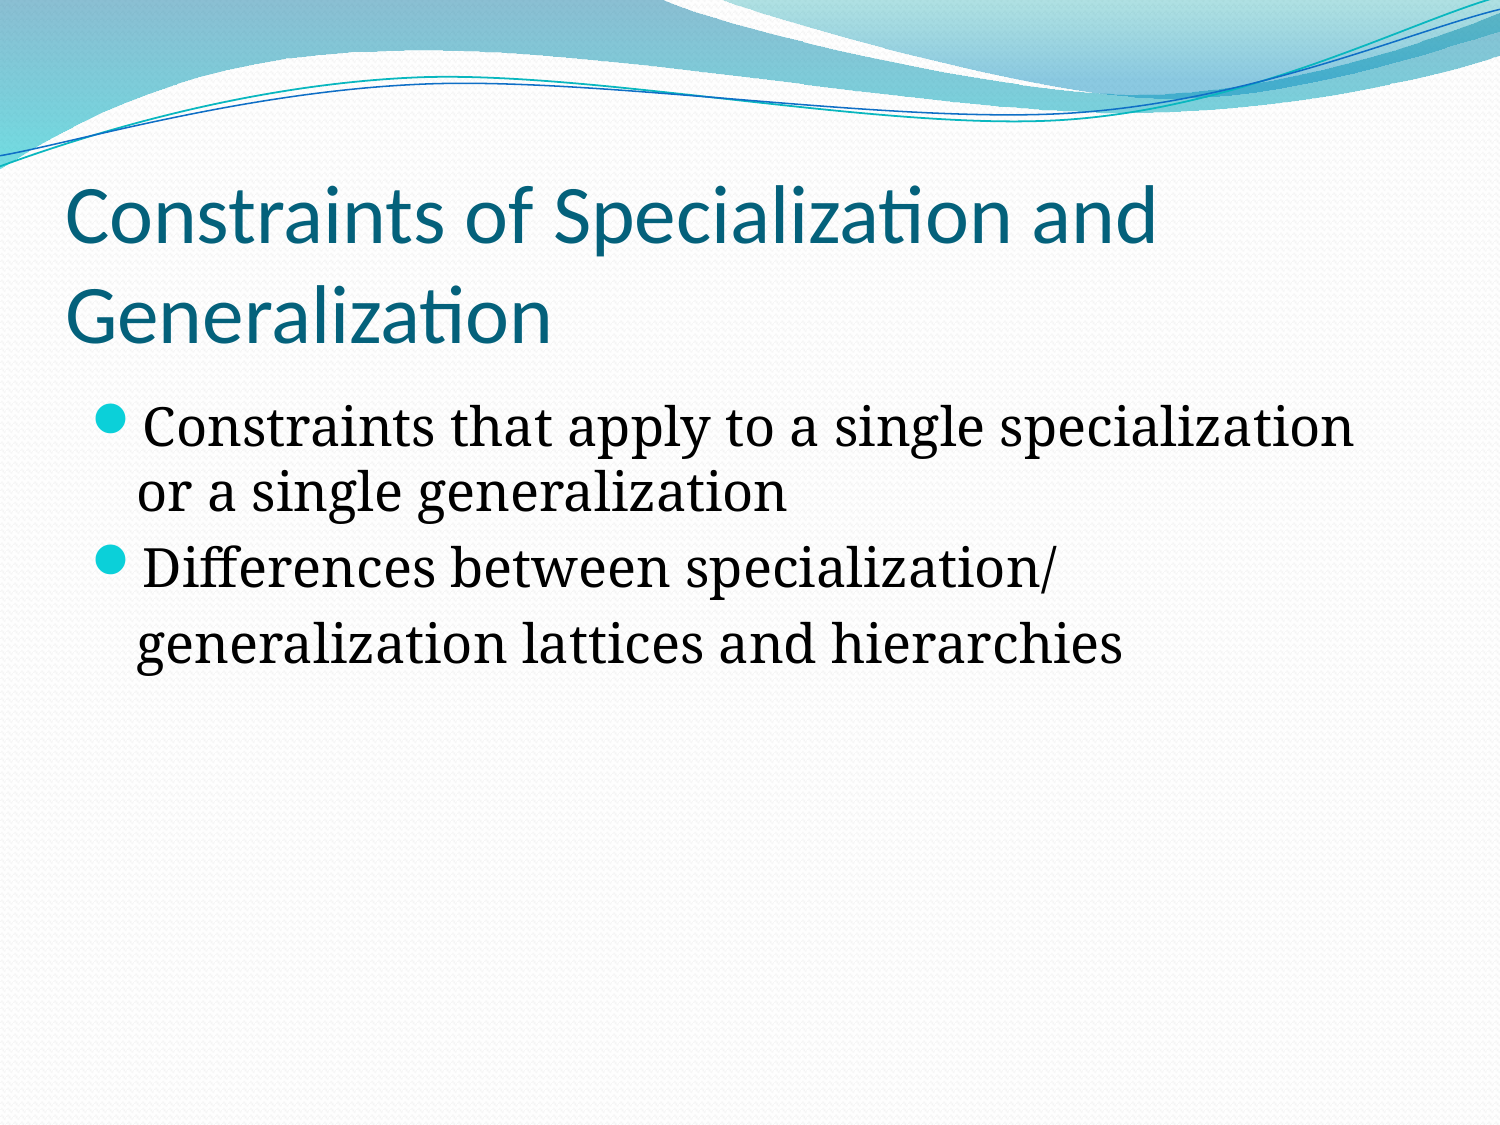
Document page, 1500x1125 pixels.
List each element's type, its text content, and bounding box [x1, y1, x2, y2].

list Constraints that apply to a single specialization or a single generalization Differences between specialization/ generalization lattices and hierarchies [76, 385, 1427, 1054]
title Constraints of Specialization and Generalization [64, 172, 1415, 361]
